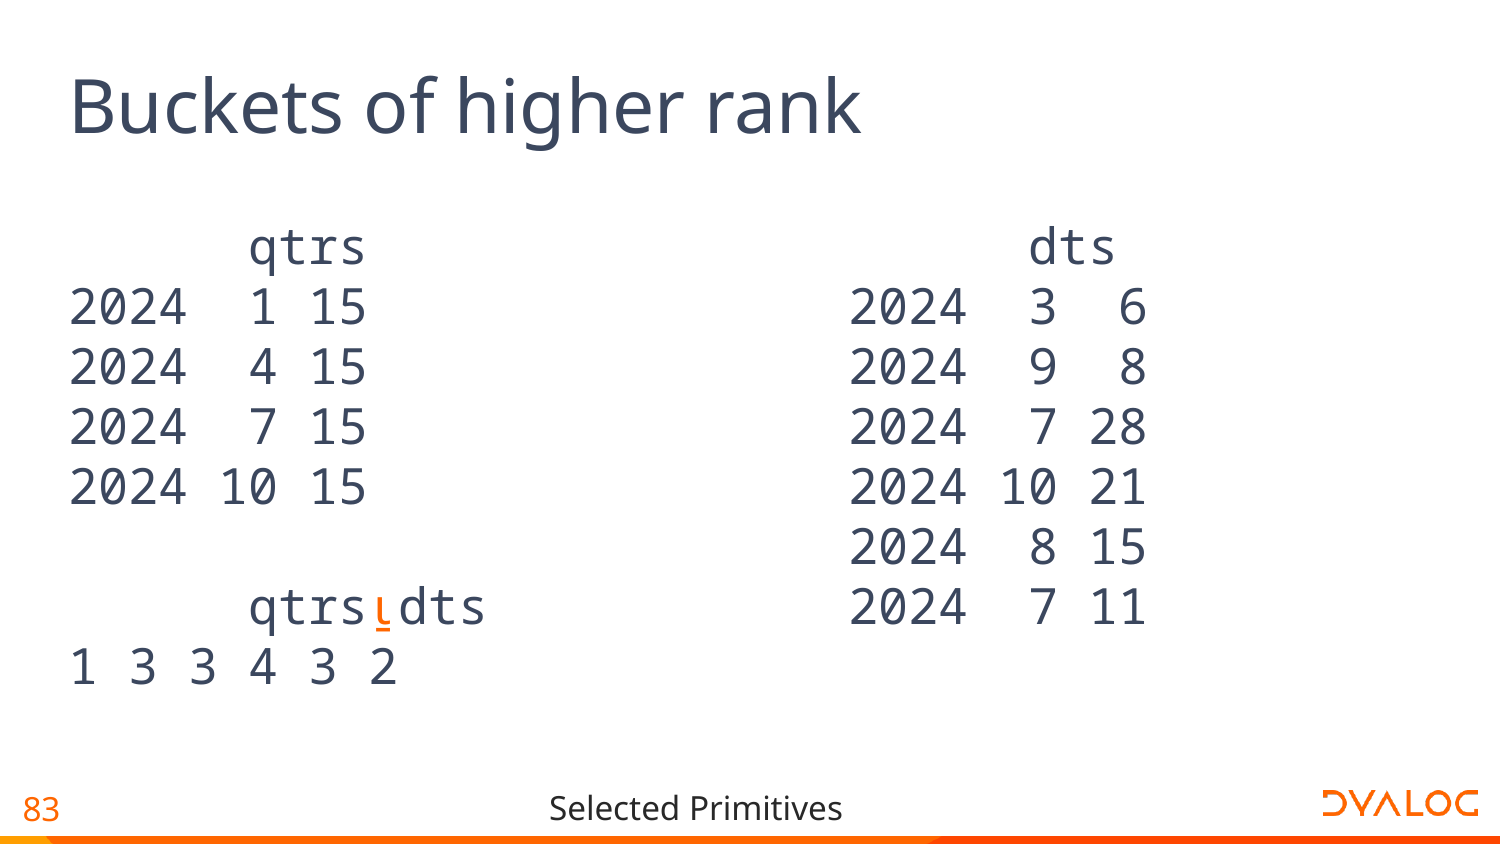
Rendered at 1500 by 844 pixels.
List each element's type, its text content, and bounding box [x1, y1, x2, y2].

list qtrs 2024 1 15 2024 4 15 2024 7 15 2024 10 15 qtrs⍸dts 1 3 3 4 3 2 [53, 207, 727, 740]
picture [1323, 790, 1478, 816]
title Buckets of higher rank [53, 43, 1453, 157]
picture [0, 836, 1500, 844]
list dts 2024 3 6 2024 9 8 2024 7 28 2024 10 21 2024 8 15 2024 7 11 [833, 207, 1363, 740]
